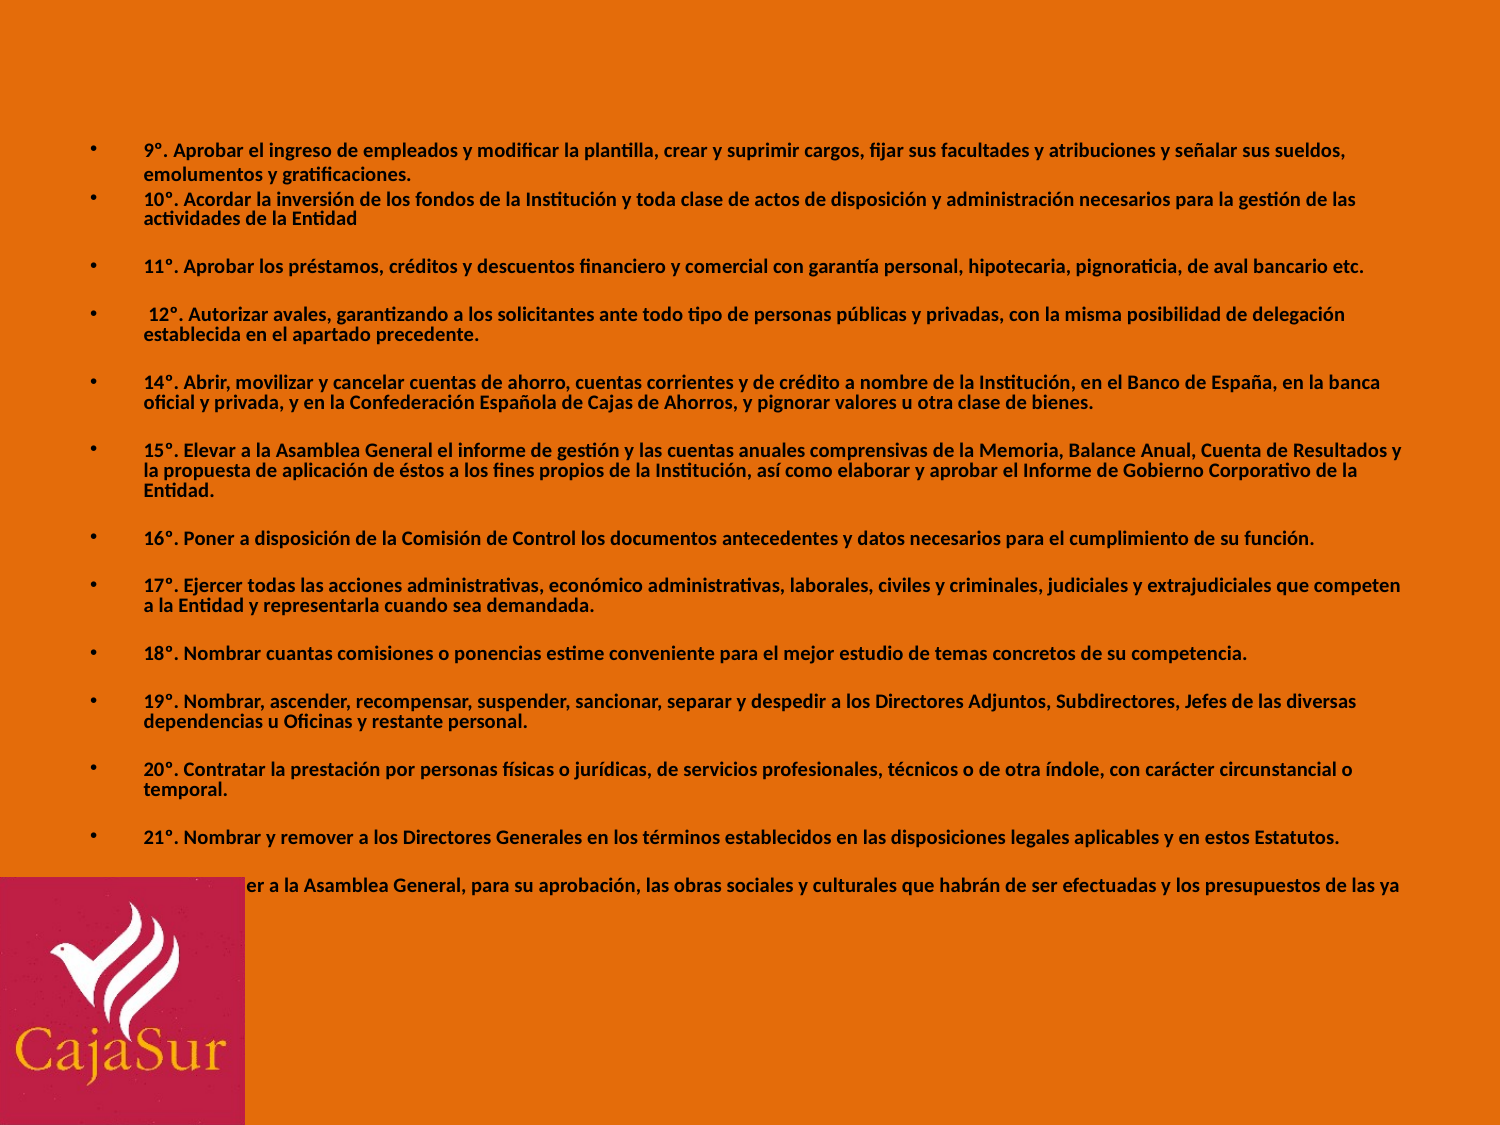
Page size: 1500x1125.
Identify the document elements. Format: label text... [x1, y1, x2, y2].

list 9º. Aprobar el ingreso de empleados y modificar la plantilla, crear y suprimir cargos, fijar sus facultades y atribuciones y señalar sus sueldos, emolumentos y gratificaciones. 10º. Acordar la inversión de los fondos de la Institución y toda clase de actos de disposición y administración necesarios para la gestión de las actividades de la Entidad 11º. Aprobar los préstamos, créditos y descuentos financiero y comercial con garantía personal, hipotecaria, pignoraticia, de aval bancario etc. 12º. Autorizar avales, garantizando a los solicitantes ante todo tipo de personas públicas y privadas, con la misma posibilidad de delegación establecida en el apartado precedente. 14º. Abrir, movilizar y cancelar cuentas de ahorro, cuentas corrientes y de crédito a nombre de la Institución, en el Banco de España, en la banca oficial y privada, y en la Confederación Española de Cajas de Ahorros, y pignorar valores u otra clase de bienes. 15º. Elevar a la Asamblea General el informe de gestión y las cuentas anuales comprensivas de la Memoria, Balance Anual, Cuenta de Resultados y la propuesta de aplicación de éstos a los fines propios de la Institución, así como elaborar y aprobar el Informe de Gobierno Corporativo de la Entidad. 16º. Poner a disposición de la Comisión de Control los documentos antecedentes y datos necesarios para el cumplimiento de su función. 17º. Ejercer todas las acciones administrativas, económico administrativas, laborales, civiles y criminales, judiciales y extrajudiciales que competen a la Entidad y representarla cuando sea demandada. 18º. Nombrar cuantas comisiones o ponencias estime conveniente para el mejor estudio de temas concretos de su competencia. 19º. Nombrar, ascender, recompensar, suspender, sancionar, separar y despedir a los Directores Adjuntos, Subdirectores, Jefes de las diversas dependencias u Oficinas y restante personal. 20º. Contratar la prestación por personas físicas o jurídicas, de servicios profesionales, técnicos o de otra índole, con carácter circunstancial o temporal. 21º. Nombrar y remover a los Directores Generales en los términos establecidos en las disposiciones legales aplicables y en estos Estatutos. 22º. Proponer a la Asamblea General, para su aprobación, las obras sociales y culturales que habrán de ser efectuadas y los presupuestos de las ya existentes. [75, 128, 1425, 950]
picture [0, 876, 245, 1125]
